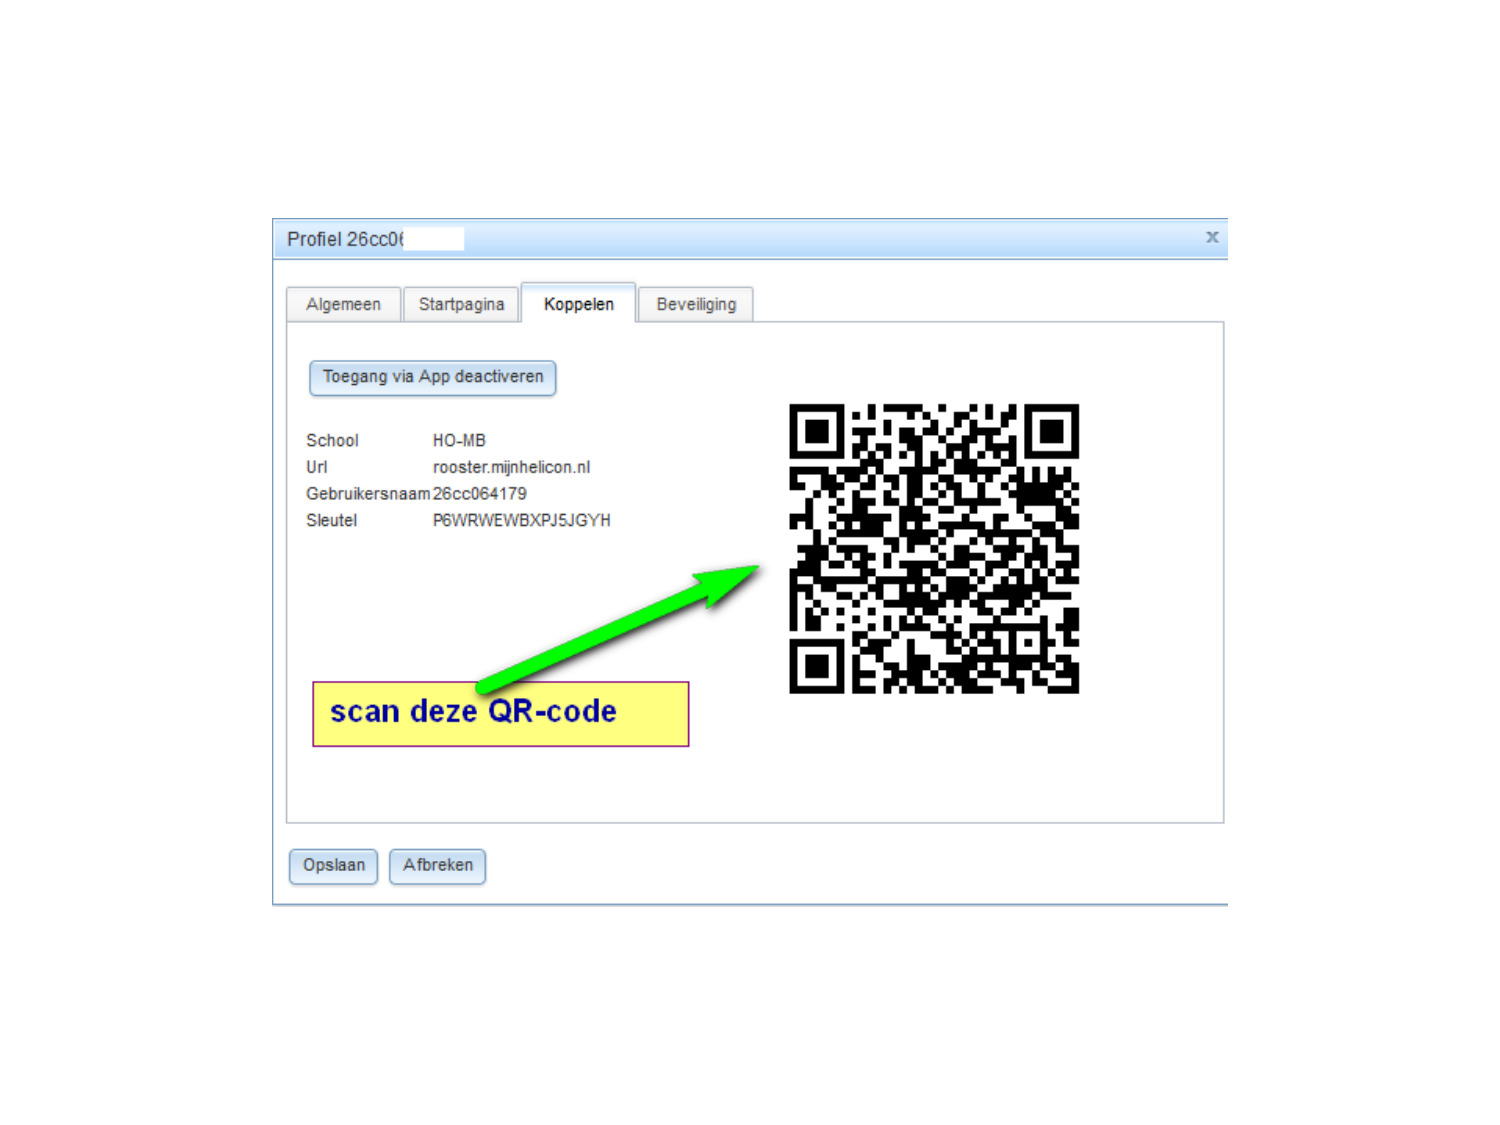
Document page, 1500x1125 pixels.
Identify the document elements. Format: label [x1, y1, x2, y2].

picture [272, 218, 1228, 907]
